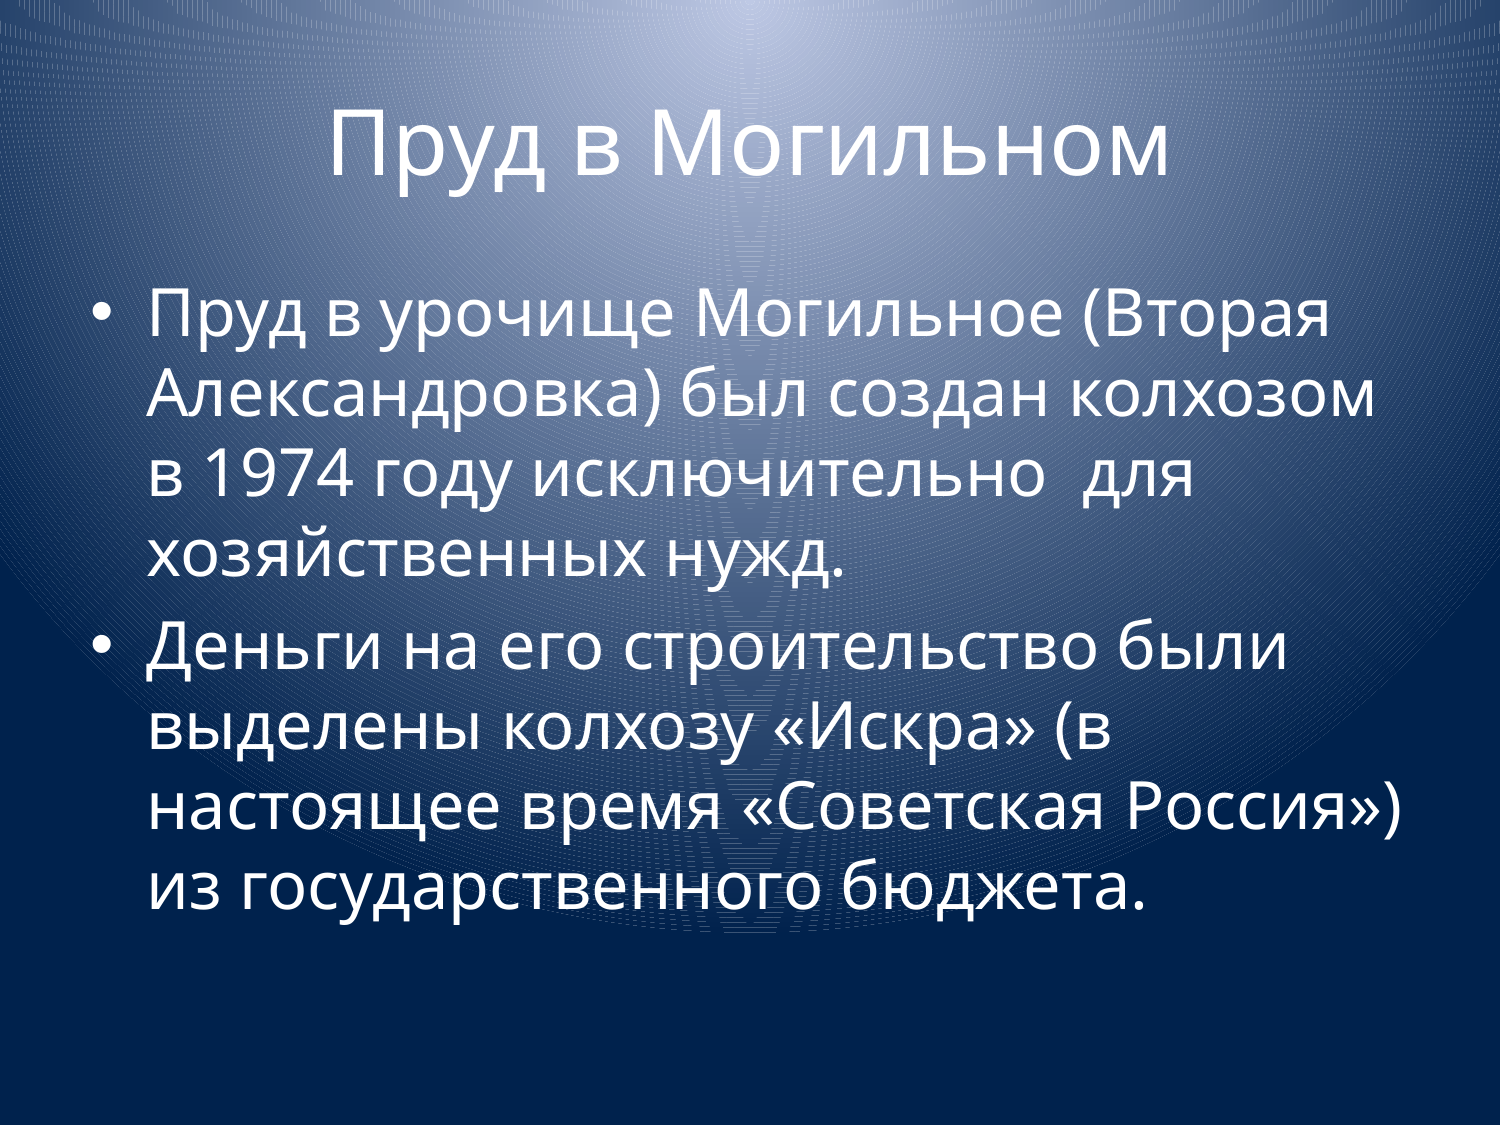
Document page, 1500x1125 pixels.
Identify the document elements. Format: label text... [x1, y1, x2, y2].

list Пруд в урочище Могильное (Вторая Александровка) был создан колхозом в 1974 году исключительно для хозяйственных нужд. Деньги на его строительство были выделены колхозу «Искра» (в настоящее время «Советская Россия») из государственного бюджета. [75, 262, 1425, 1005]
title Пруд в Могильном [75, 45, 1425, 233]
